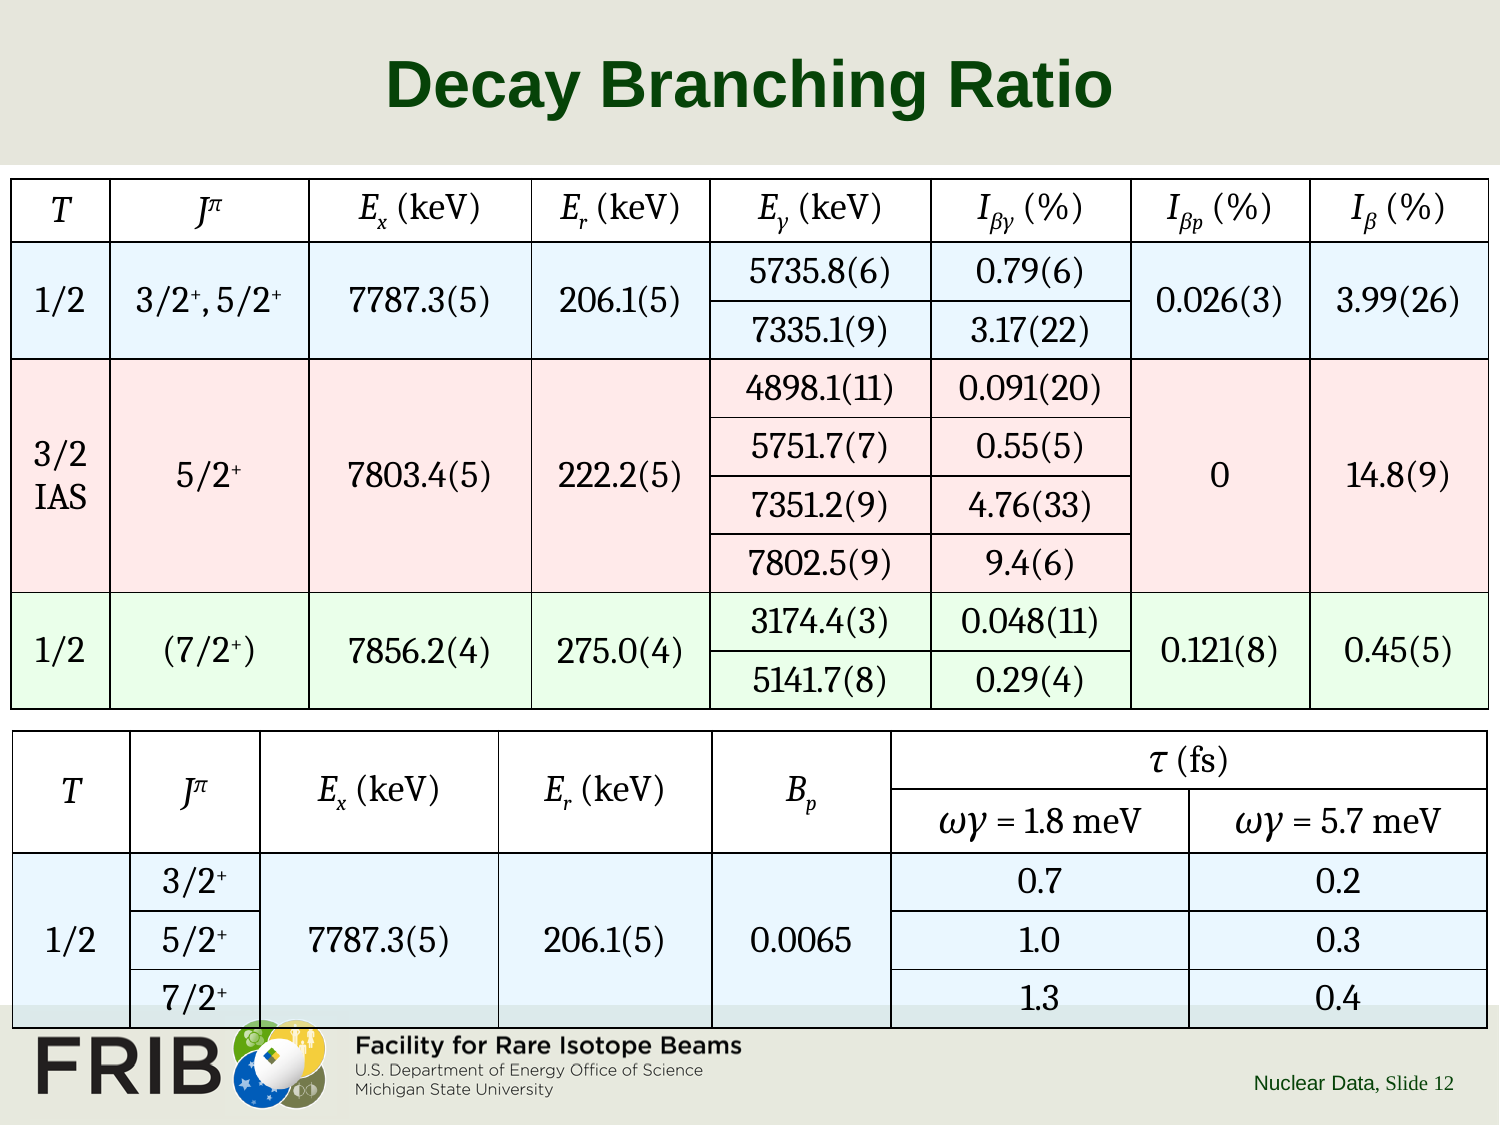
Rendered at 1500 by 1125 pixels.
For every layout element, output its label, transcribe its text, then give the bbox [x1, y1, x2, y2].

table_cell ωγ = 1.8 meV [892, 790, 1188, 852]
table_cell 0.048(11) [932, 593, 1130, 650]
table_cell 0.29(4) [932, 652, 1130, 708]
table_cell 0.091(20) [932, 360, 1130, 417]
table_cell 275.0(4) [532, 593, 709, 708]
table_cell 4.76(33) [932, 477, 1130, 533]
table_cell 206.1(5) [532, 243, 709, 358]
table_header Jπ [111, 180, 308, 241]
table_cell 0.7 [892, 854, 1188, 910]
table_cell 3/2+ [131, 854, 259, 910]
table_cell 1/2 [13, 854, 129, 1027]
table_cell 5/2+ [111, 360, 308, 592]
table_cell 3/2 IAS [12, 360, 109, 592]
table_cell 0.55(5) [932, 418, 1130, 475]
table_cell 3/2+, 5/2+ [111, 243, 308, 358]
table_cell 7787.3(5) [310, 243, 531, 358]
picture [0, 0, 1500, 165]
table_cell 7856.2(4) [310, 593, 531, 708]
table_cell 0.2 [1190, 854, 1486, 910]
table_cell 206.1(5) [499, 854, 711, 1027]
table_cell 0.026(3) [1132, 243, 1309, 358]
table_cell 3.99(26) [1311, 243, 1488, 358]
slide_number , Slide 12 [1374, 1042, 1500, 1103]
footer Nuclear Data [679, 1042, 1374, 1103]
table_cell 0 [1132, 360, 1309, 592]
table_cell 0.79(6) [932, 243, 1130, 300]
table_cell 222.2(5) [532, 360, 709, 592]
table_header Er (keV) [532, 180, 709, 241]
table_cell (7/2+) [111, 593, 308, 708]
table_cell 1.0 [892, 912, 1188, 969]
table_cell 3.17(22) [932, 302, 1130, 358]
table_cell 5141.7(8) [711, 652, 930, 708]
table_cell 7335.1(9) [711, 302, 930, 358]
picture [0, 1005, 1499, 1125]
table_cell 5751.7(7) [711, 418, 930, 475]
table_header T [12, 180, 109, 241]
table_header Er (keV) [499, 732, 711, 852]
table_header Bp [713, 732, 890, 852]
table_cell 9.4(6) [932, 535, 1130, 592]
table_cell ωγ = 5.7 meV [1190, 790, 1486, 852]
table_cell 7802.5(9) [711, 535, 930, 592]
table_header Ex (keV) [261, 732, 498, 852]
table_cell 7/2+ [131, 970, 259, 1027]
table_cell 1/2 [12, 593, 109, 708]
table_cell 0.0065 [713, 854, 890, 1027]
table_cell 5735.8(6) [711, 243, 930, 300]
table_header Iβ (%) [1311, 180, 1488, 241]
table_cell 7351.2(9) [711, 477, 930, 533]
table_header Jπ [131, 732, 259, 852]
table_header Ex (keV) [310, 180, 531, 241]
table_header Iβp (%) [1132, 180, 1309, 241]
table_cell 3174.4(3) [711, 593, 930, 650]
table_cell 0.3 [1190, 912, 1486, 969]
table_cell 5/2+ [131, 912, 259, 969]
table_header τ (fs) [892, 732, 1486, 788]
table_header Iβγ (%) [932, 180, 1130, 241]
table_cell 1/2 [12, 243, 109, 358]
table_cell 1.3 [892, 970, 1188, 1027]
title Decay Branching Ratio [11, 46, 1489, 128]
table_cell 7787.3(5) [261, 854, 498, 1027]
table_cell 7803.4(5) [310, 360, 531, 592]
table_cell 0.4 [1190, 970, 1486, 1027]
table_cell 0.45(5) [1311, 593, 1488, 708]
table_cell 0.121(8) [1132, 593, 1309, 708]
table_cell 4898.1(11) [711, 360, 930, 417]
table_cell 14.8(9) [1311, 360, 1488, 592]
table_header T [13, 732, 129, 852]
table_header Eγ (keV) [711, 180, 930, 241]
